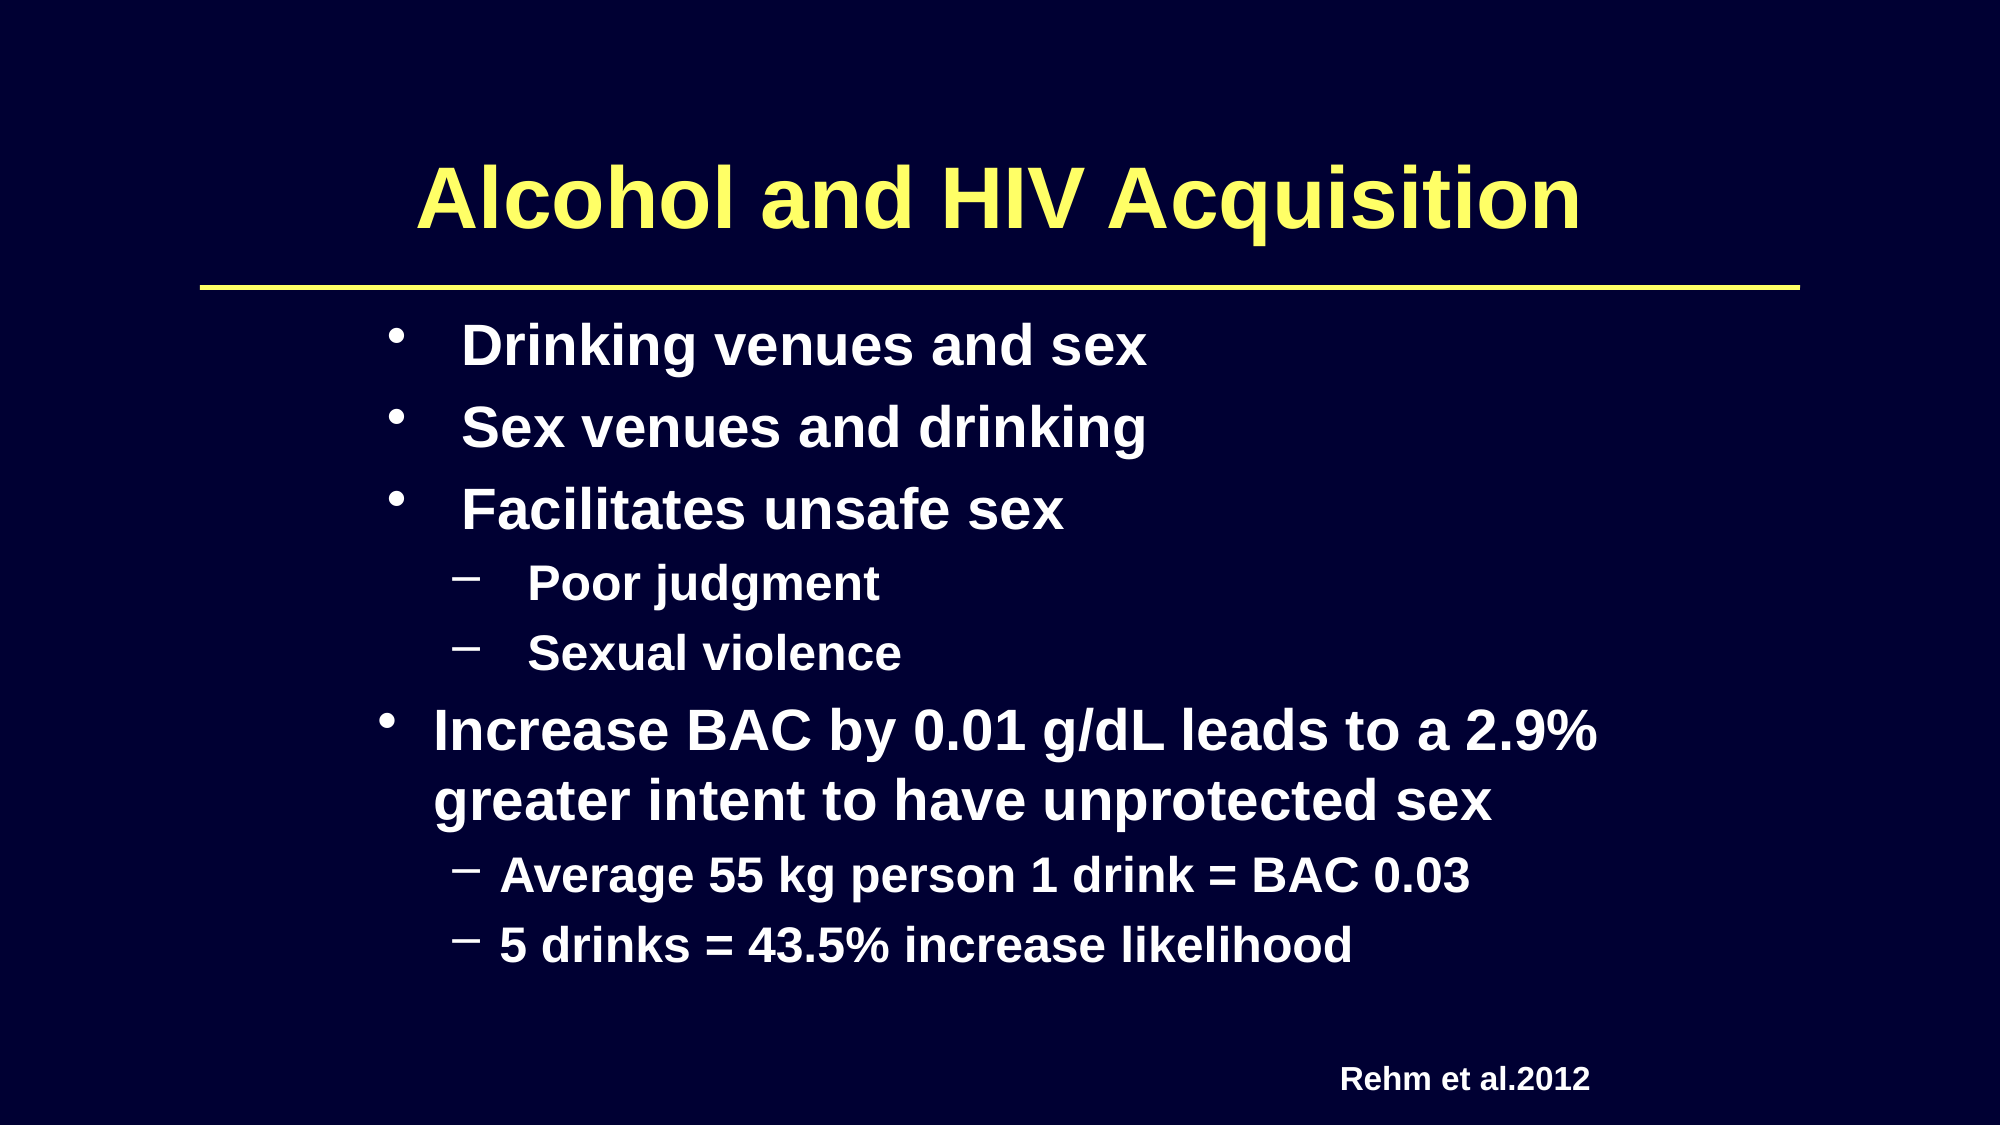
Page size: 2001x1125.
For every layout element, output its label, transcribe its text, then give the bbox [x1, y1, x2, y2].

text_box Rehm et al.2012 [1325, 1049, 1663, 1105]
list Drinking venues and sex Sex venues and drinking Facilitates unsafe sex Poor judgment Sexual violence Increase BAC by 0.01 g/dL leads to a 2.9% greater intent to have unprotected sex Average 55 kg person 1 drink = BAC 0.03 5 drinks = 43.5% increase likelihood [362, 299, 1638, 1051]
title Alcohol and HIV Acquisition [149, 99, 1851, 288]
